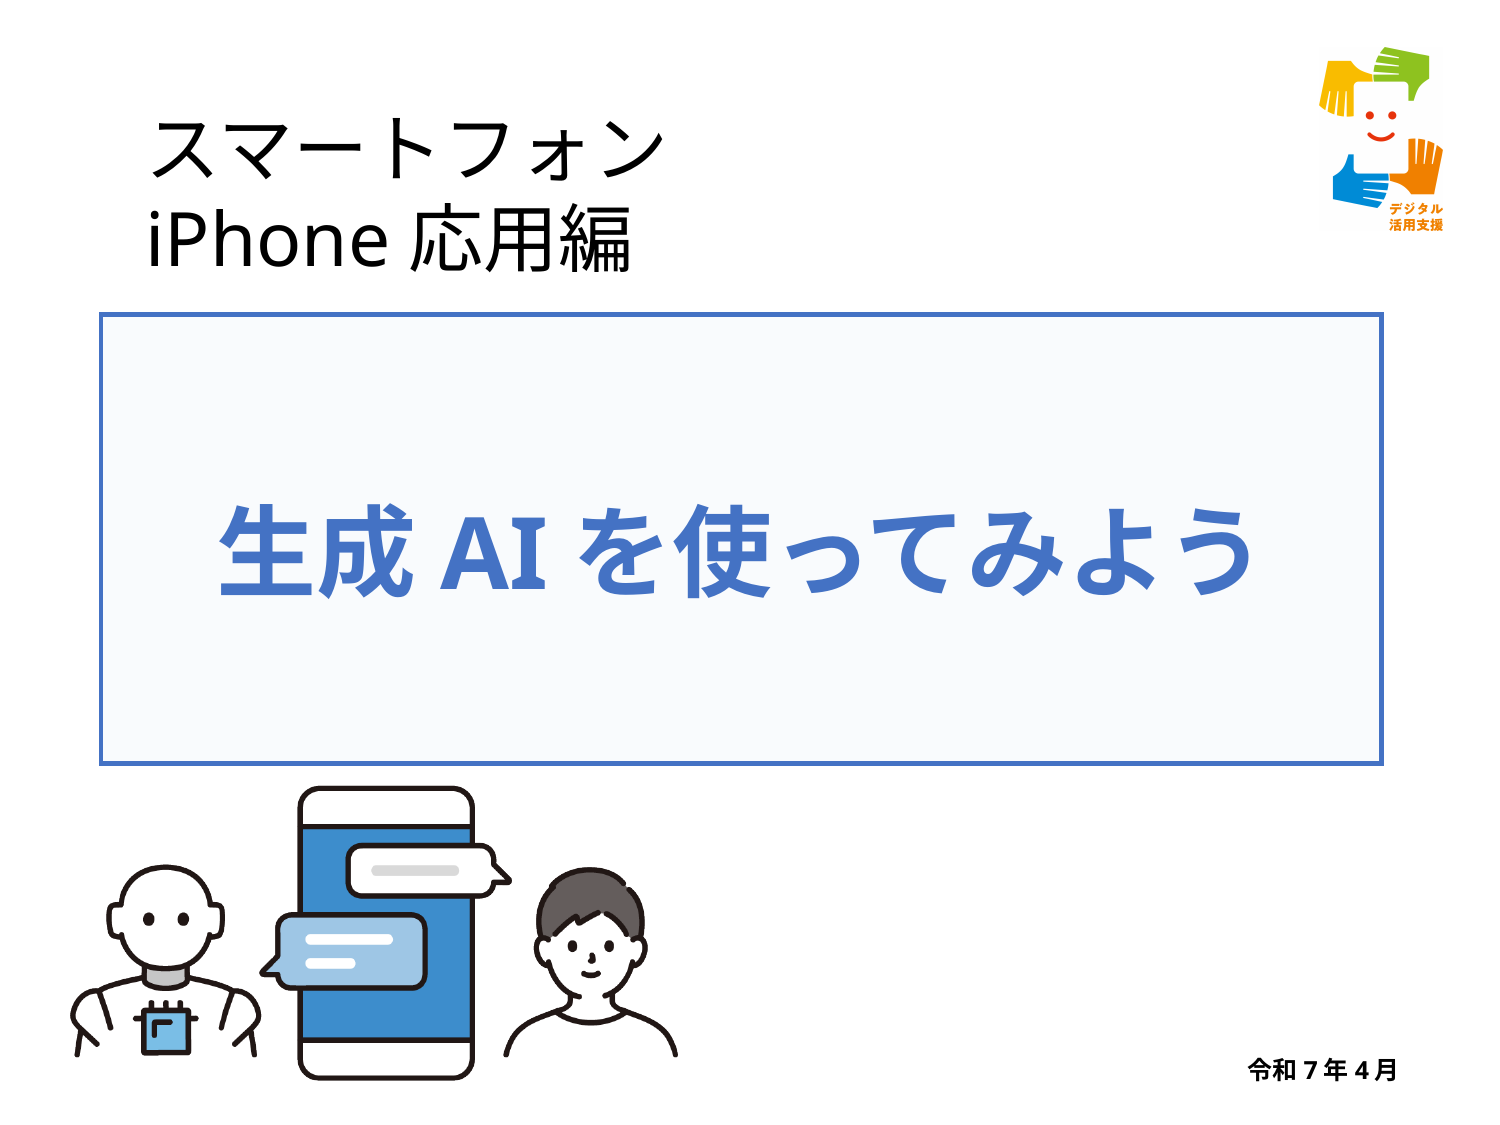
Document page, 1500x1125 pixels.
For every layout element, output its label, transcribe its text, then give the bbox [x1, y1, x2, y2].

picture [70, 785, 678, 1081]
picture [1319, 47, 1443, 231]
text_box スマートフォン iPhone応用編 [130, 93, 1195, 289]
text_box 令和7年4月 [1231, 1047, 1415, 1092]
text_box 生成AIを使ってみよう [101, 378, 1383, 697]
